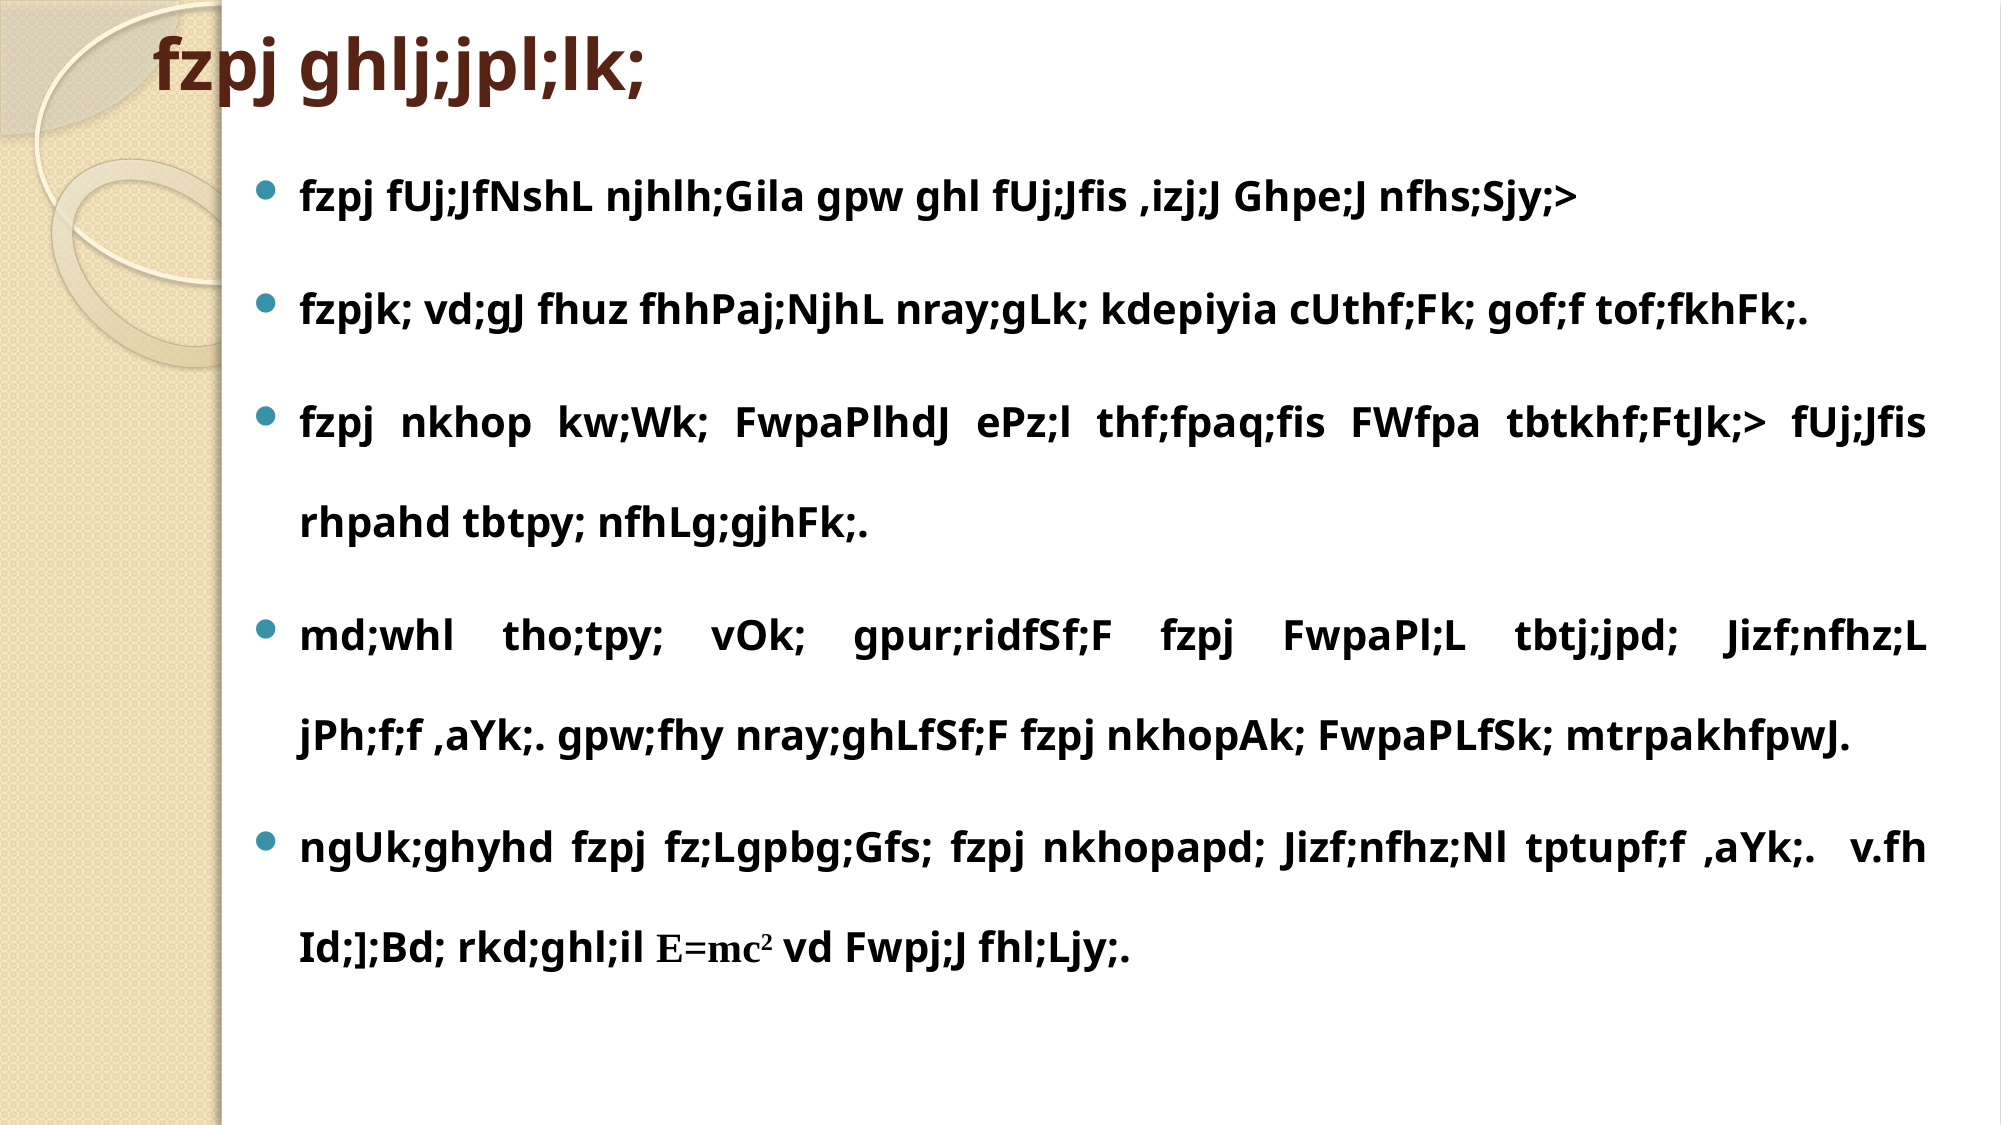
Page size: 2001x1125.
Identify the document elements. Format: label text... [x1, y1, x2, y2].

title fzpj ghlj;jpl;lk; [137, 12, 1863, 113]
list fzpj fUj;JfNshL njhlh;Gila gpw ghl fUj;Jfis ,izj;J Ghpe;J nfhs;Sjy;> fzpjk; vd;gJ fhuz fhhPaj;NjhL nray;gLk; kdepiyia cUthf;Fk; gof;f tof;fkhFk;. fzpj nkhop kw;Wk; FwpaPlhdJ ePz;l thf;fpaq;fis FWfpa tbtkhf;FtJk;> fUj;Jfis rhpahd tbtpy; nfhLg;gjhFk;. md;whl tho;tpy; vOk; gpur;ridfSf;F fzpj FwpaPl;L tbtj;jpd; Jizf;nfhz;L jPh;f;f ,aYk;. gpw;fhy nray;ghLfSf;F fzpj nkhopAk; FwpaPLfSk; mtrpakhfpwJ. ngUk;ghyhd fzpj fz;Lgpbg;Gfs; fzpj nkhopapd; Jizf;nfhz;Nl tptupf;f ,aYk;. v.fh Id;];Bd; rkd;ghl;il E=mc2 vd Fwpj;J fhl;Ljy;. [225, 112, 1944, 1050]
